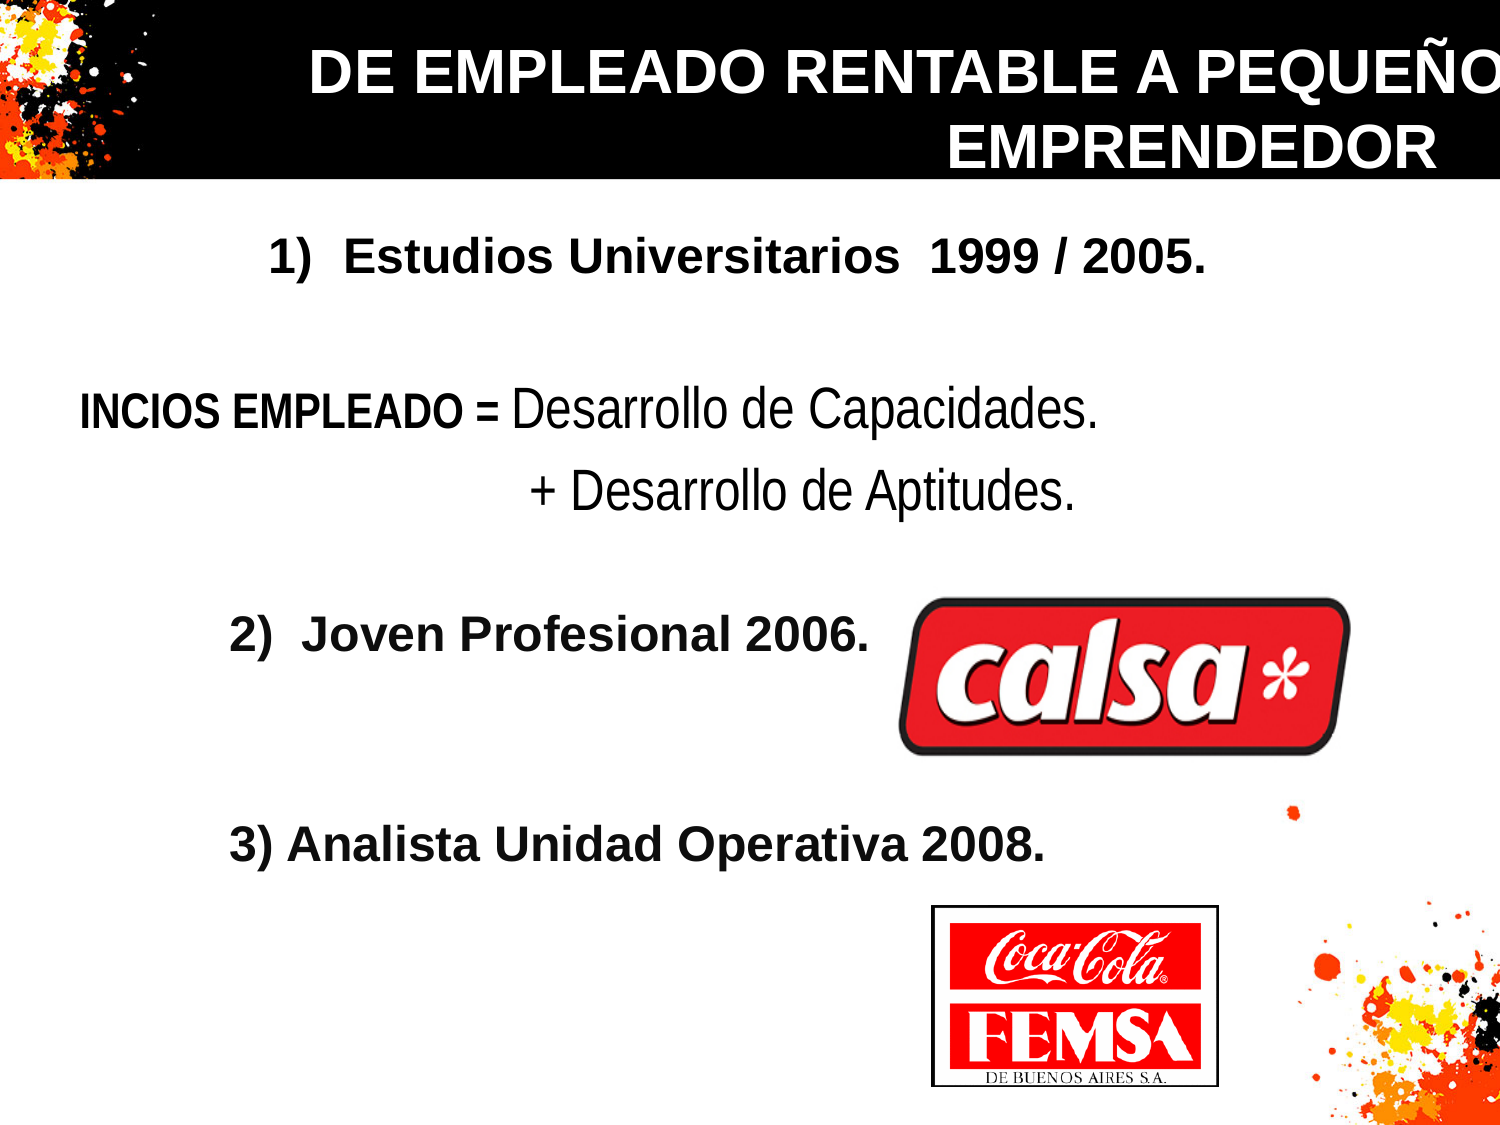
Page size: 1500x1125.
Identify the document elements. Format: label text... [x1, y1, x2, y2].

title DE EMPLEADO RENTABLE A PEQUEÑO EMPRENDEDOR [112, 50, 1500, 162]
picture [0, 0, 1500, 1125]
text_box INCIOS EMPLEADO = Desarrollo de Capacidades. + Desarrollo de Aptitudes. 2) Joven Profesional 2006. 3) Analista Unidad Operativa 2008. [64, 253, 1292, 1047]
text_box Estudios Universitarios 1999 / 2005. [253, 212, 1331, 296]
